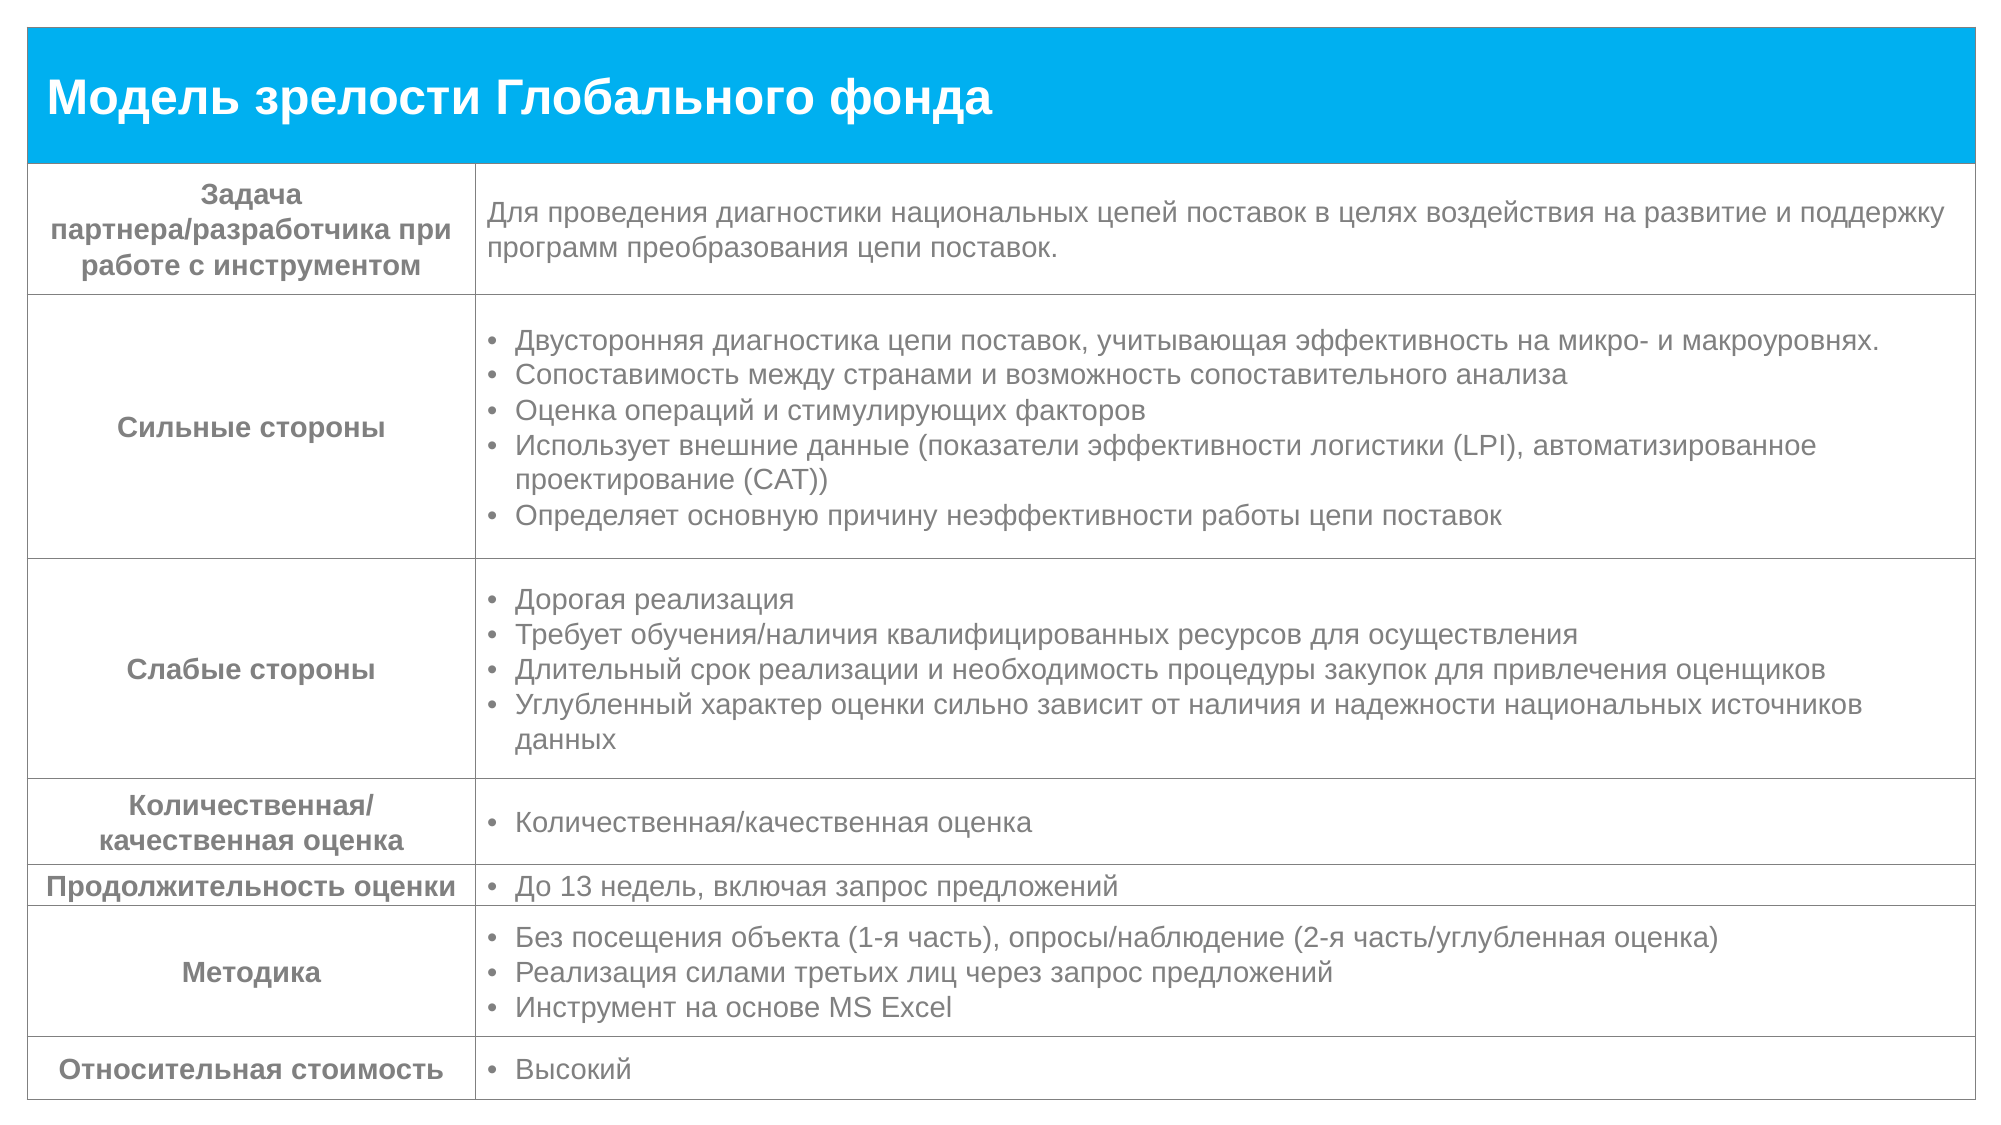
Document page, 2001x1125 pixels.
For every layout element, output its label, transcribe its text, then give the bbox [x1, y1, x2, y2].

table_cell Задача партнера/разработчика при работе с инструментом [28, 164, 475, 294]
table_cell Продолжительность оценки [28, 865, 475, 905]
table_cell Сильные стороны [28, 295, 475, 558]
table_cell До 13 недель, включая запрос предложений [476, 865, 1975, 905]
table_cell Двусторонняя диагностика цепи поставок, учитывающая эффективность на микро- и макроуровнях. Сопоставимость между странами и возможность сопоставительного анализа Оценка операций и стимулирующих факторов Использует внешние данные (показатели эффективности логистики (LPI), автоматизированное проектирование (CAT)) Определяет основную причину неэффективности работы цепи поставок [476, 295, 1975, 558]
table_cell Без посещения объекта (1-я часть), опросы/наблюдение (2-я часть/углубленная оценка) Реализация силами третьих лиц через запрос предложений Инструмент на основе MS Excel [476, 906, 1975, 1036]
table_cell Для проведения диагностики национальных цепей поставок в целях воздействия на развитие и поддержку программ преобразования цепи поставок. [476, 164, 1975, 294]
table_cell Высокий [476, 1037, 1975, 1099]
table_cell Слабые стороны [28, 559, 475, 778]
table_cell Дорогая реализация Требует обучения/наличия квалифицированных ресурсов для осуществления Длительный срок реализации и необходимость процедуры закупок для привлечения оценщиков Углубленный характер оценки сильно зависит от наличия и надежности национальных источников данных [476, 559, 1975, 778]
table_cell Количественная/ качественная оценка [28, 779, 475, 864]
table_header Модель зрелости Глобального фонда [28, 28, 1975, 163]
table_cell Количественная/качественная оценка [476, 779, 1975, 864]
table_cell Относительная стоимость [28, 1037, 475, 1099]
table_cell Методика [28, 906, 475, 1036]
